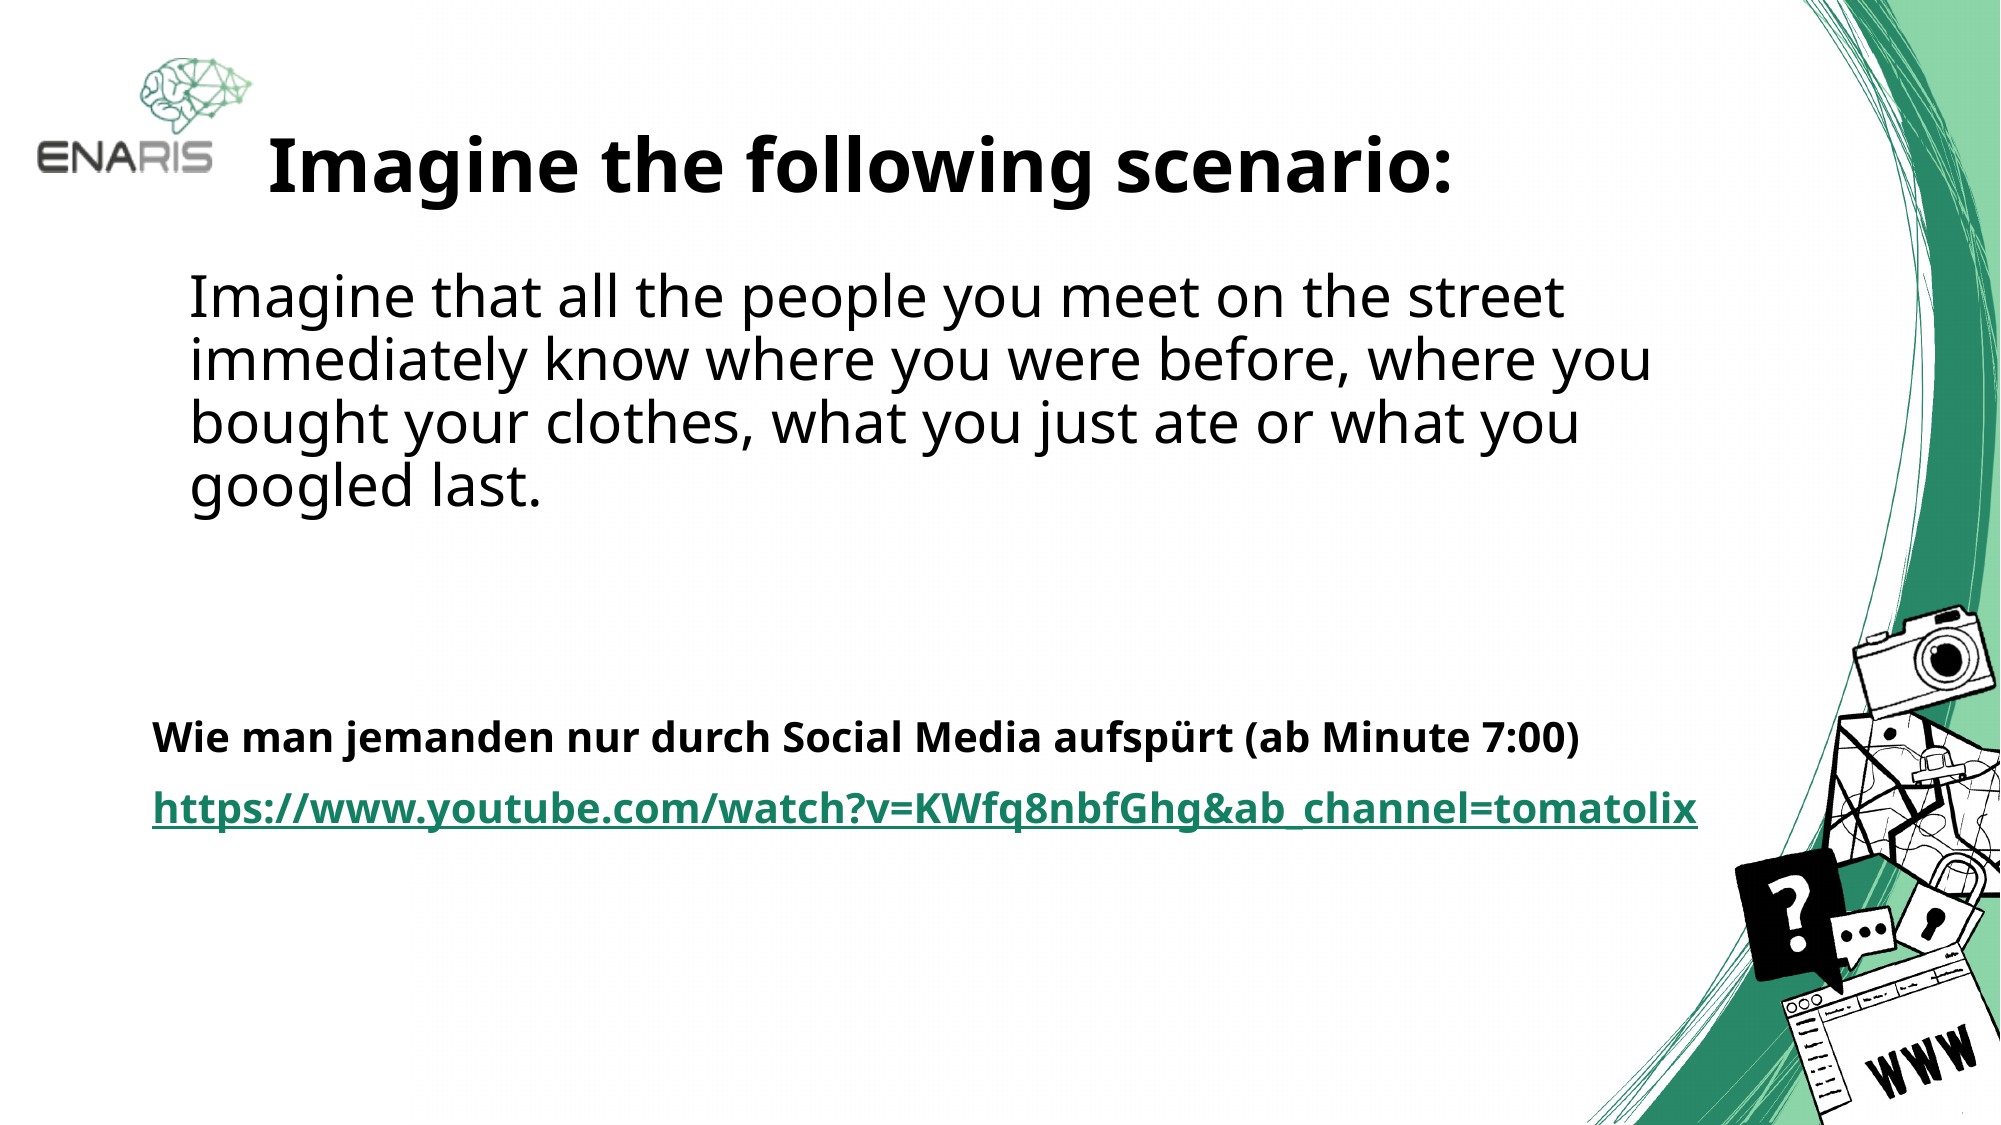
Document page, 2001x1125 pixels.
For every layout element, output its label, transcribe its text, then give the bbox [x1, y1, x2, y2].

picture [37, 58, 254, 173]
picture [408, 0, 2000, 1125]
list Imagine that all the people you meet on the street immediately know where you were before, where you bought your clothes, what you just ate or what you googled last. Wie man jemanden nur durch Social Media aufspürt (ab Minute 7:00) https://www.youtube.com/watch?v=KWfq8nbfGhg&ab_channel=tomatolix [137, 260, 1728, 1074]
title Imagine the following scenario: [253, 59, 1863, 278]
